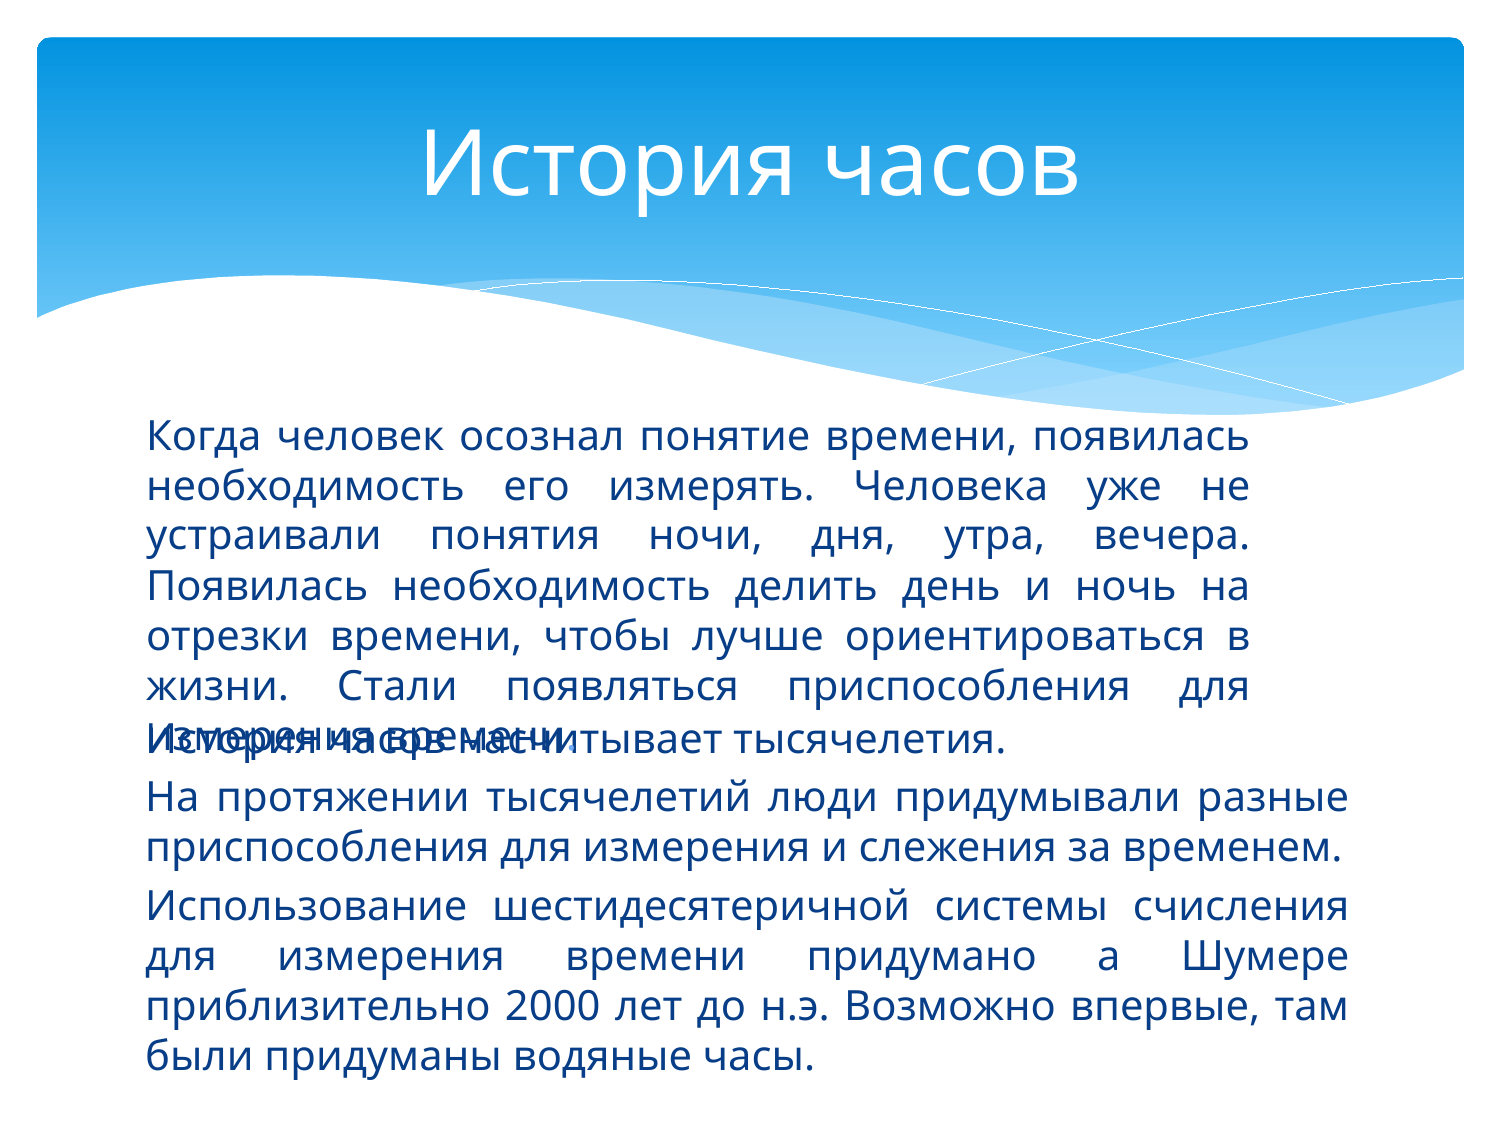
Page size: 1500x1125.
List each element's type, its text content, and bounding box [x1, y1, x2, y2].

list История часов насчитывает тысячелетия. На протяжении тысячелетий люди придумывали разные приспособления для измерения и слежения за временем. Использование шестидесятеричной системы счисления для измерения времени придумано а Шумере приблизительно 2000 лет до н.э. Возможно впервые, там были придуманы водяные часы. [130, 704, 1365, 1075]
text_box Когда человек осознал понятие времени, появилась необходимость его измерять. Человека уже не устраивали понятия ночи, дня, утра, вечера. Появилась необходимость делить день и ночь на отрезки времени, чтобы лучше ориентироваться в жизни. Стали появляться приспособления для измерения времени. [131, 400, 1266, 766]
title История часов [75, 55, 1425, 261]
